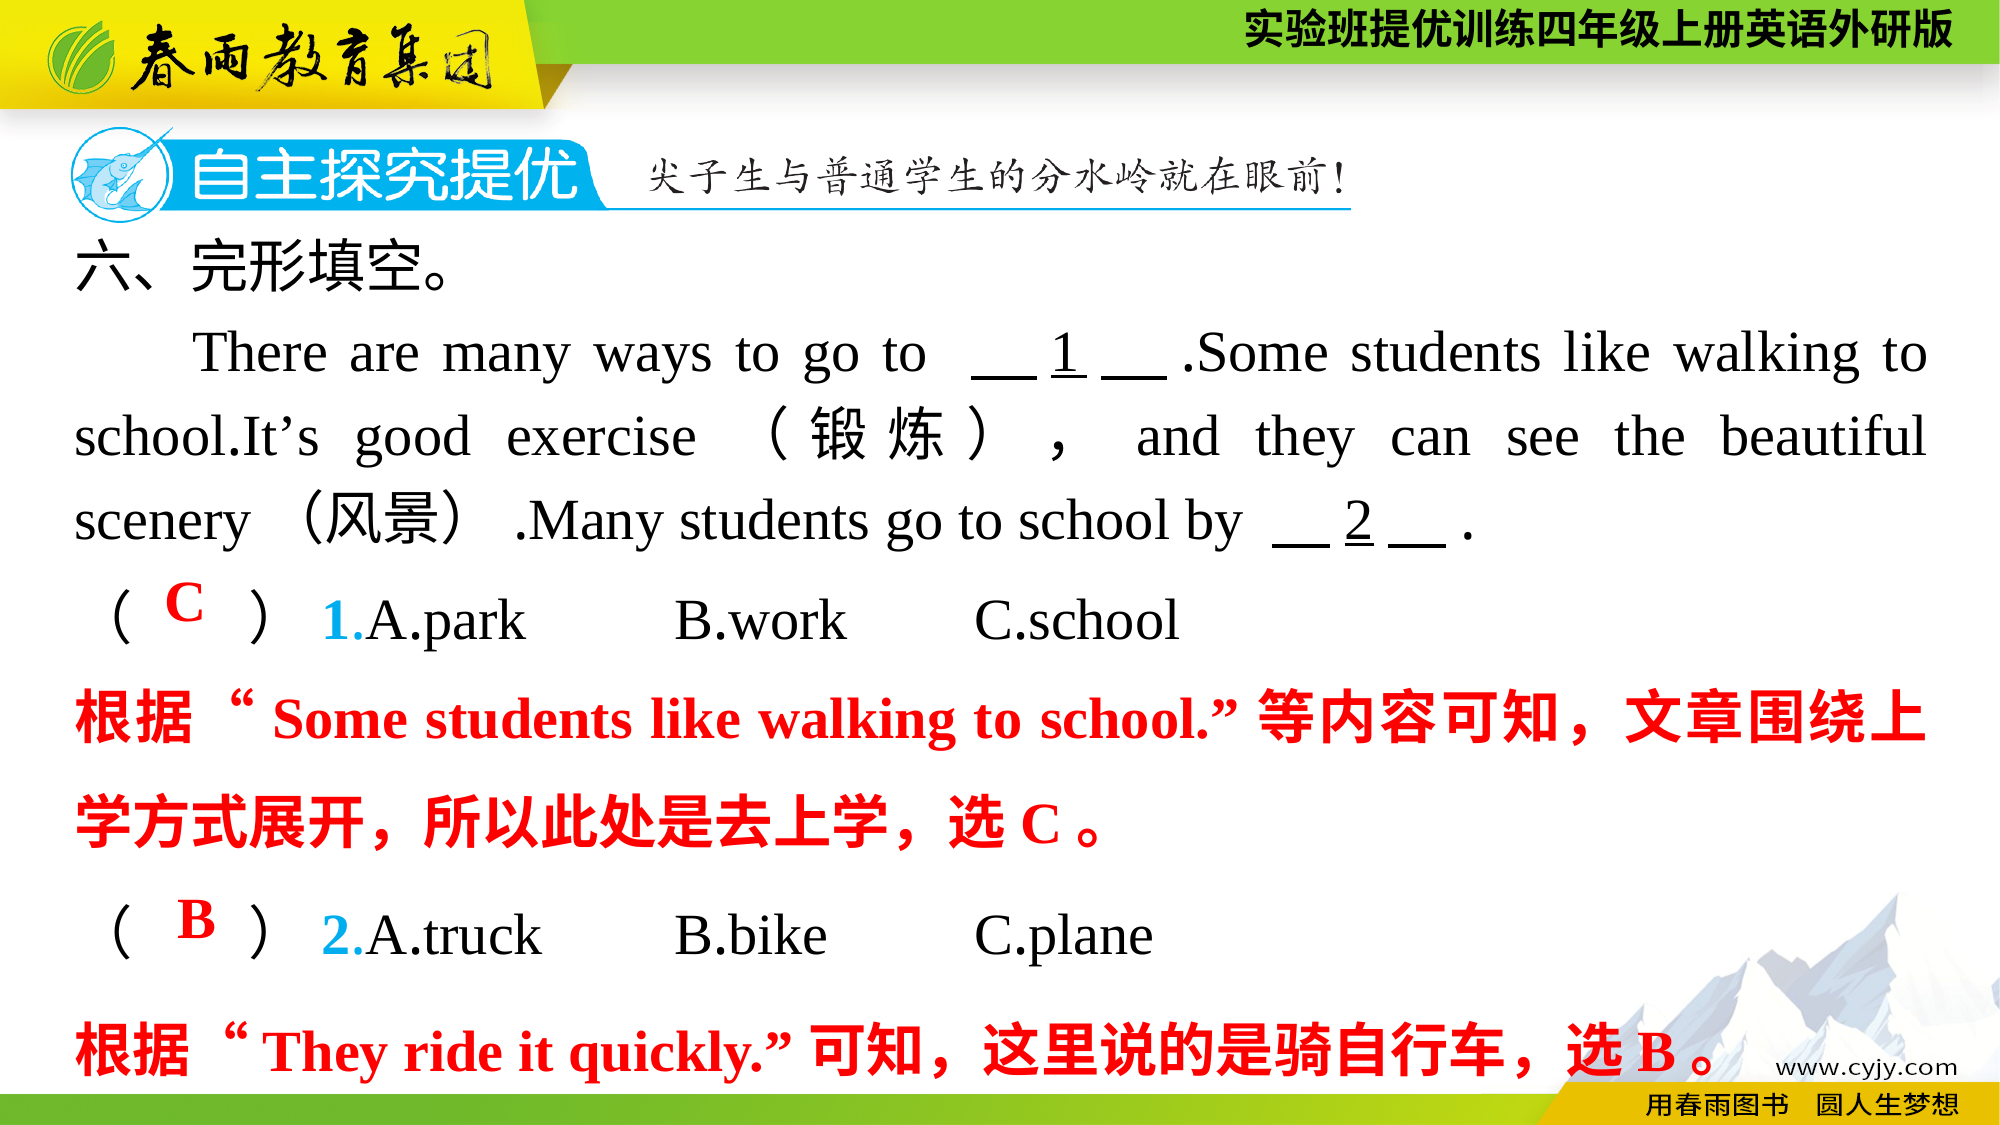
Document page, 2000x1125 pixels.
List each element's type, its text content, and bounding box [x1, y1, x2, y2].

text_box （ ）1.A.park B.work C.school （ ）2.A.truck B.bike C.plane [59, 863, 1944, 970]
text_box 根据“Some students like walking to school.”等内容可知，文章围绕上学方式展开，所以此处是去上学，选C。 [59, 637, 1944, 863]
list 六、完形填空。 There are many ways to go to 1 .Some students like walking to school.It’s good exercise（锻炼），and they can see the beautiful scenery（风景）.Many students go to school by 2 . [59, 208, 1944, 538]
text_box C [149, 555, 222, 637]
text_box B [162, 873, 232, 958]
text_box （ ）1.A.park B.work C.school （ ）2.A.truck B.bike C.plane [59, 538, 1944, 637]
picture [0, 0, 2000, 1125]
text_box 根据“They ride it quickly.”可知，这里说的是骑自行车，选B。 [59, 970, 1944, 1091]
